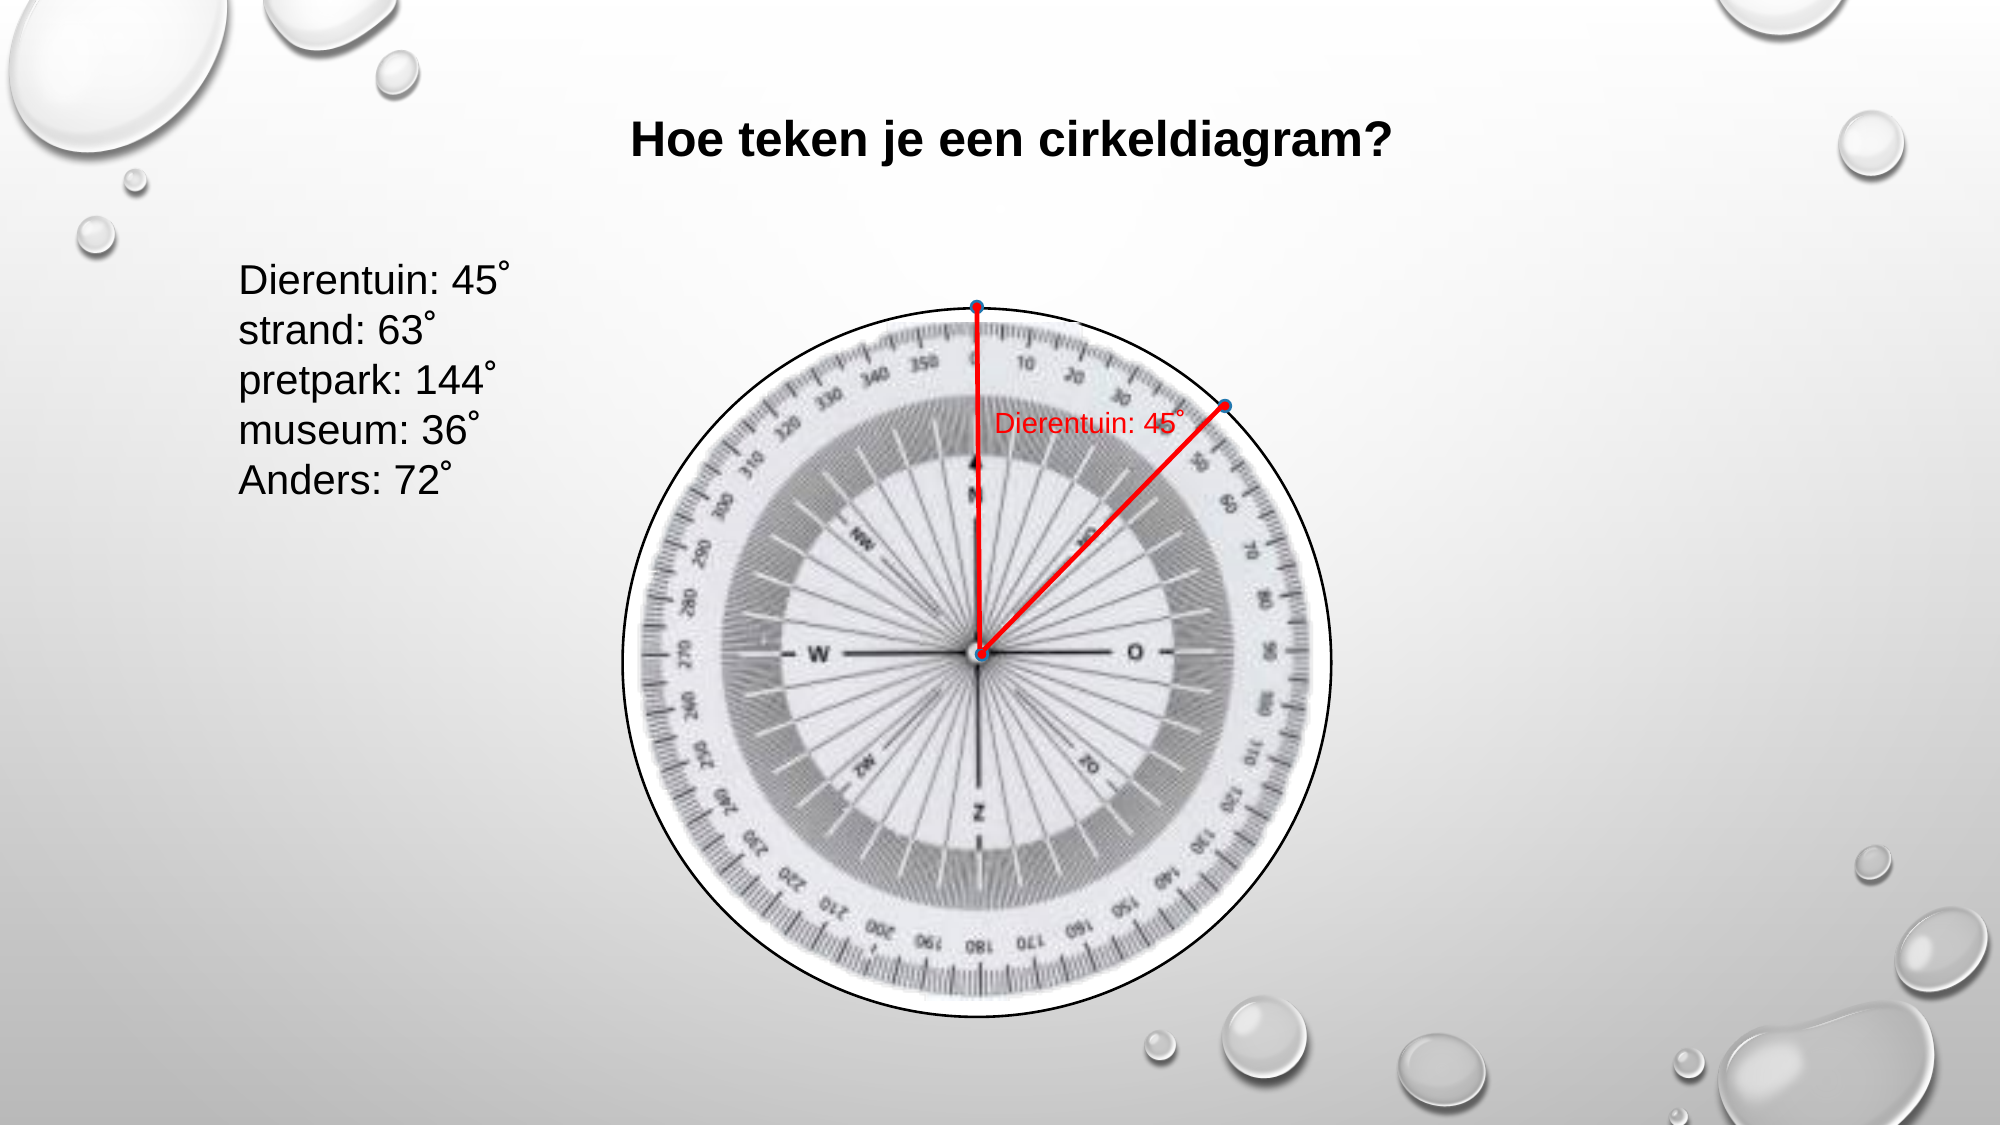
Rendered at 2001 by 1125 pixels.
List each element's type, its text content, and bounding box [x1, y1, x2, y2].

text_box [574, 321, 1343, 1001]
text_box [976, 305, 980, 650]
text_box [969, 299, 984, 306]
text_box Dierentuin: 45˚ strand: 63˚ pretpark: 144˚ museum: 36˚ Anders: 72˚ [223, 245, 560, 511]
picture [0, 0, 2000, 1125]
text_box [982, 308, 1332, 320]
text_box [983, 405, 1223, 651]
text_box Hoe teken je een cirkeldiagram? [615, 98, 1467, 174]
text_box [622, 1010, 1332, 1018]
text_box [622, 308, 972, 320]
